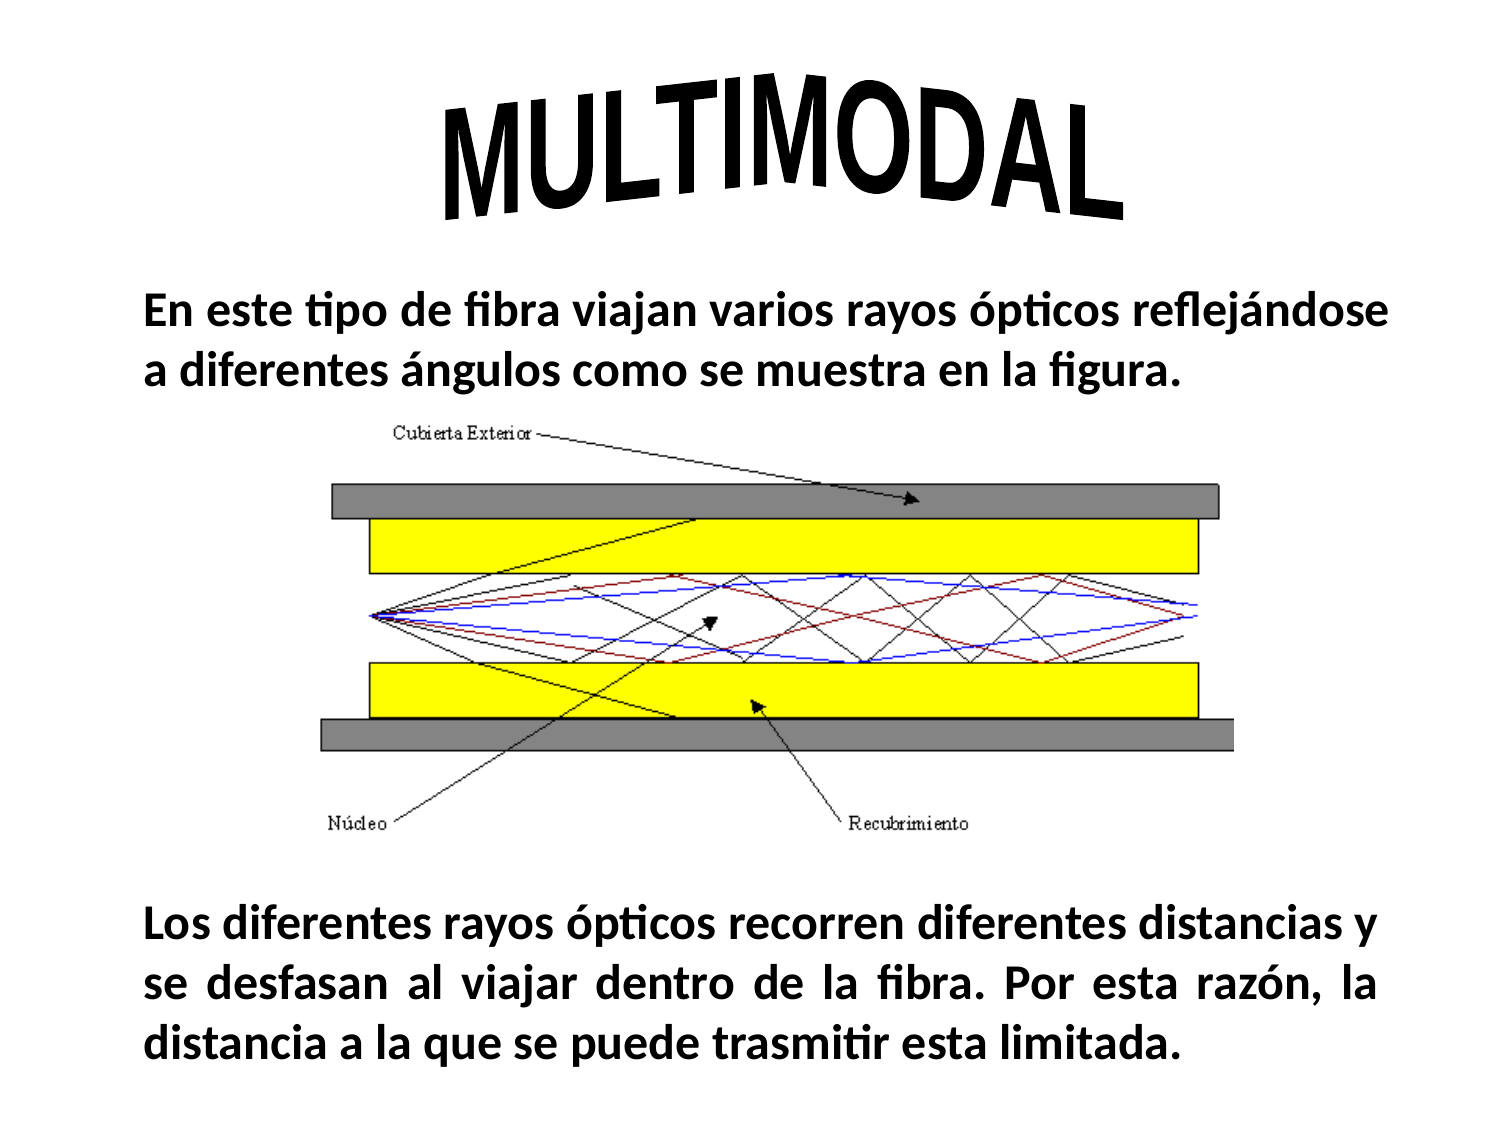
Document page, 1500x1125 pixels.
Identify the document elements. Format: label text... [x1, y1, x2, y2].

picture [316, 421, 1234, 838]
text_box En este tipo de fibra viajan varios rayos ópticos reflejándose a diferentes ángulos como se muestra en la figura. [128, 269, 1407, 510]
text_box Los diferentes rayos ópticos recorren diferentes distancias y se desfasan al viajar dentro de la fibra. Por esta razón, la distancia a la que se puede trasmitir esta limitada. [128, 882, 1395, 1123]
